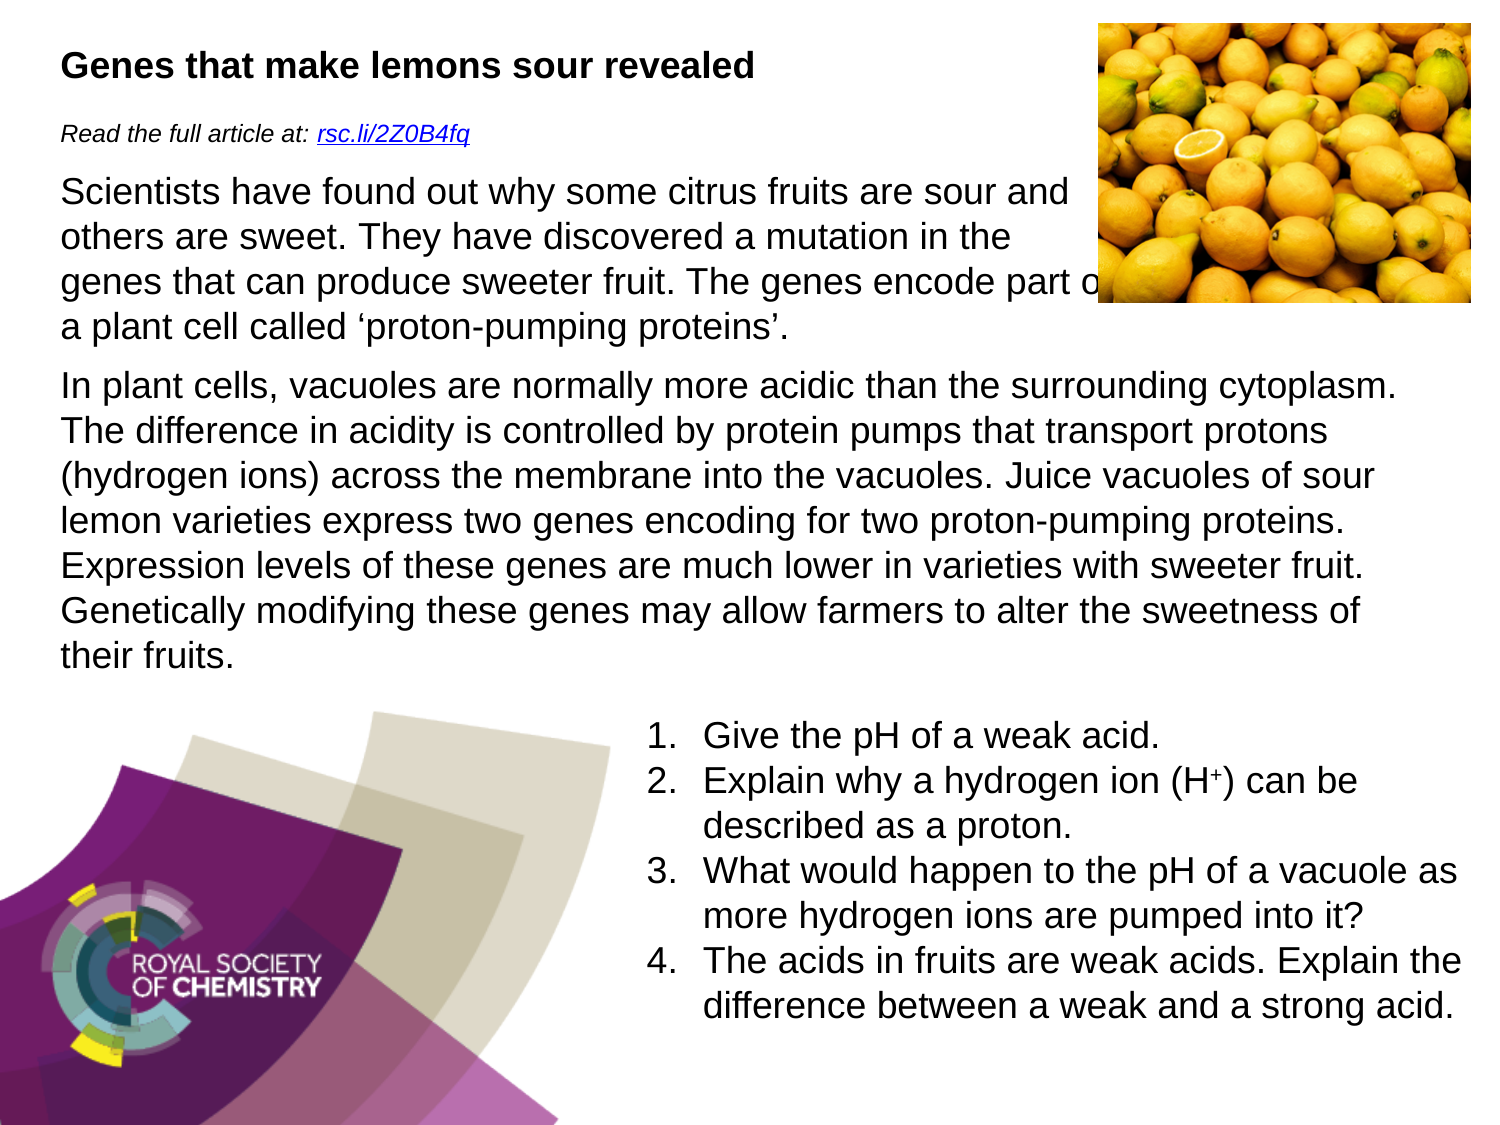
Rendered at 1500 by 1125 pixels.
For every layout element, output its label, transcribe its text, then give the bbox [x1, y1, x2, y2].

picture [0, 3, 1500, 1125]
text_box [41, 35, 809, 97]
text_box Scientists have found out why some citrus fruits are sour and others are sweet. They have discovered a mutation in the genes that can produce sweeter fruit. The genes encode part of a plant cell called ‘proton-pumping proteins’. [45, 160, 1128, 355]
text_box Give the pH of a weak acid. Explain why a hydrogen ion (H+) can be described as a proton. What would happen to the pH of a vacuole as more hydrogen ions are pumped into it? The acids in fruits are weak acids. Explain the difference between a weak and a strong acid. [631, 704, 1483, 1079]
text_box Genes that make lemons sour revealed [45, 33, 1074, 94]
text_box Read the full article at: rsc.li/2Z0B4fq [45, 109, 578, 185]
text_box In plant cells, vacuoles are normally more acidic than the surrounding cytoplasm. The difference in acidity is controlled by protein pumps that transport protons (hydrogen ions) across the membrane into the vacuoles. Juice vacuoles of sour lemon varieties express two genes encoding for two proton-pumping proteins. Expression levels of these genes are much lower in varieties with sweeter fruit. Genetically modifying these genes may allow farmers to alter the sweetness of their fruits. [45, 353, 1459, 684]
